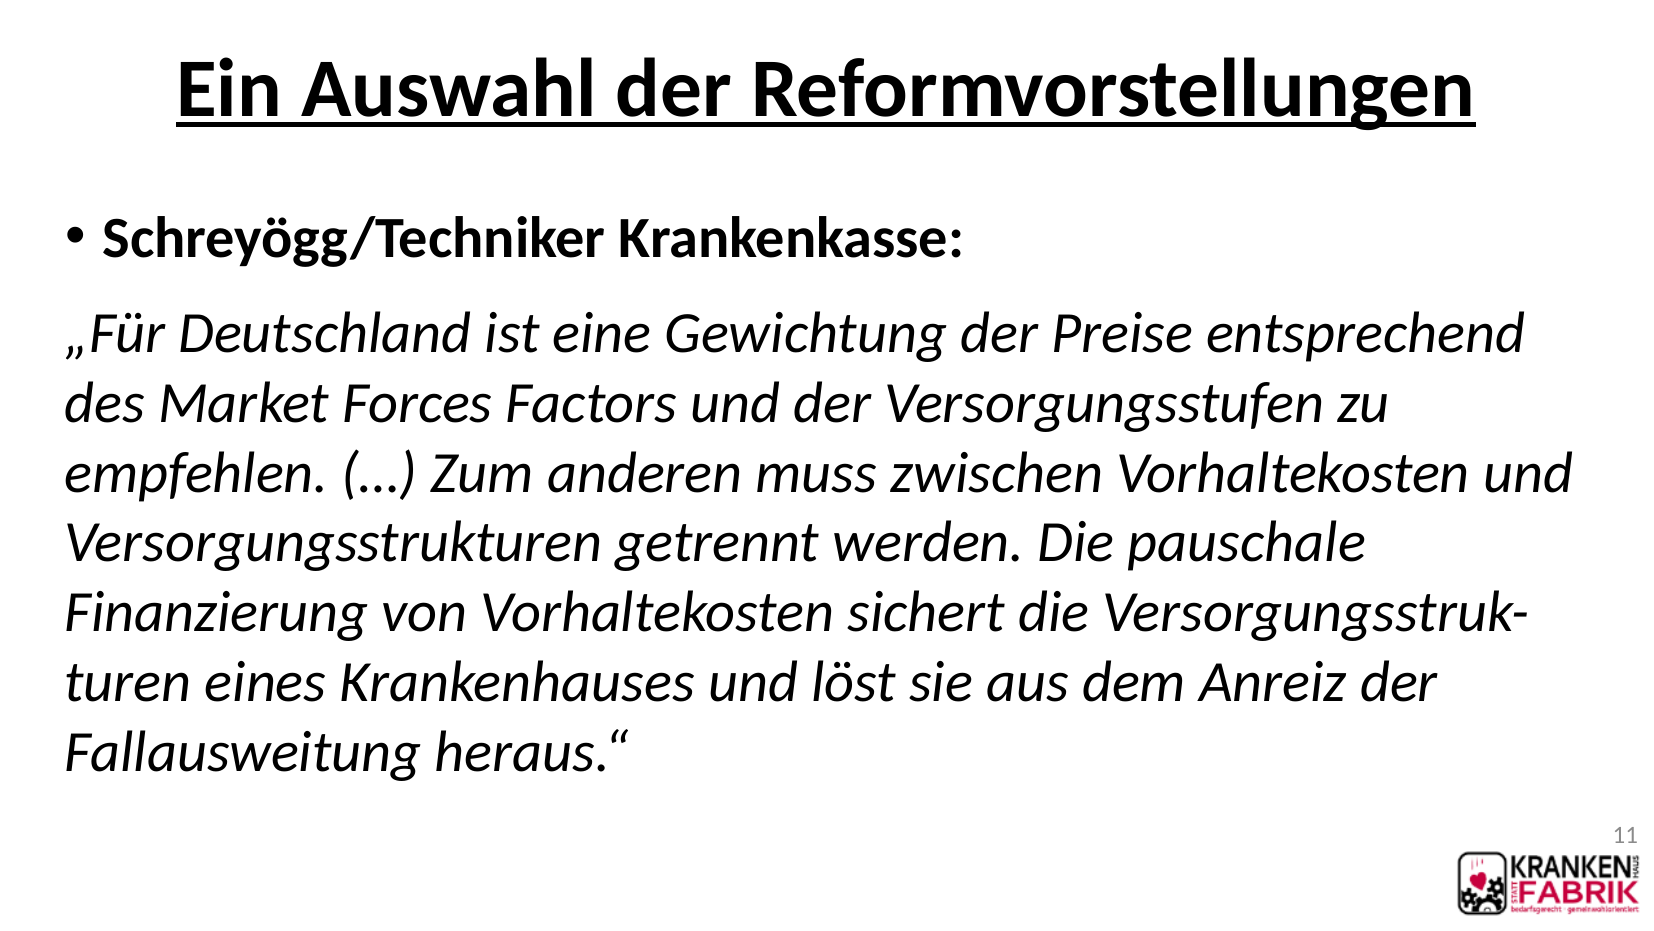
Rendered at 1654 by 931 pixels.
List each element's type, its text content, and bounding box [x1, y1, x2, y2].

text_box Ein Auswahl der Reformvorstellungen [113, 0, 1540, 180]
text_box 11 [1281, 809, 1653, 859]
text_box Schreyögg/Techniker Krankenkasse: „Für Deutschland ist eine Gewichtung der Preise entsprechend des Market Forces Factors und der Versorgungsstufen zu empfehlen. (…) Zum anderen muss zwischen Vorhaltekosten und Versorgungsstrukturen getrennt werden. Die pauschale Finanzierung von Vorhaltekosten sichert die Versorgungsstruk-turen eines Krankenhauses und löst sie aus dem Anreiz der Fallausweitung heraus.“ [49, 191, 1619, 859]
picture [1443, 837, 1654, 930]
